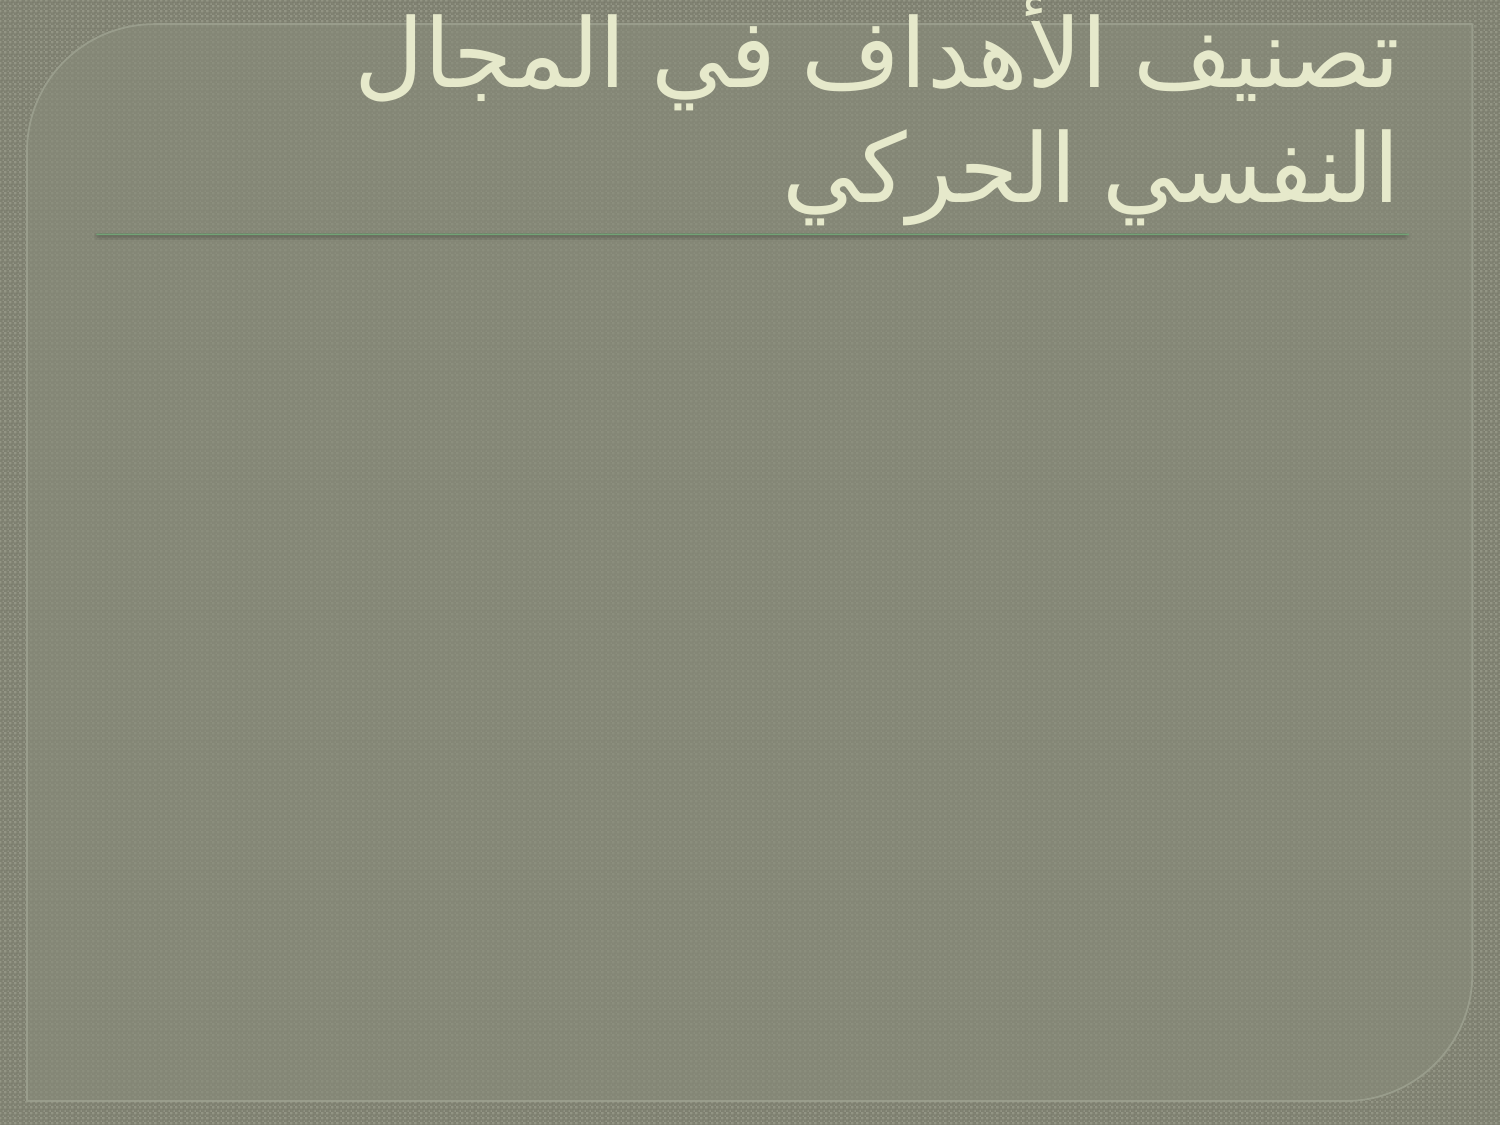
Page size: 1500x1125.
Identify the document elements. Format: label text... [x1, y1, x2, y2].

title تصنيف الأهداف في المجال النفسي الحركي [75, 41, 1425, 230]
